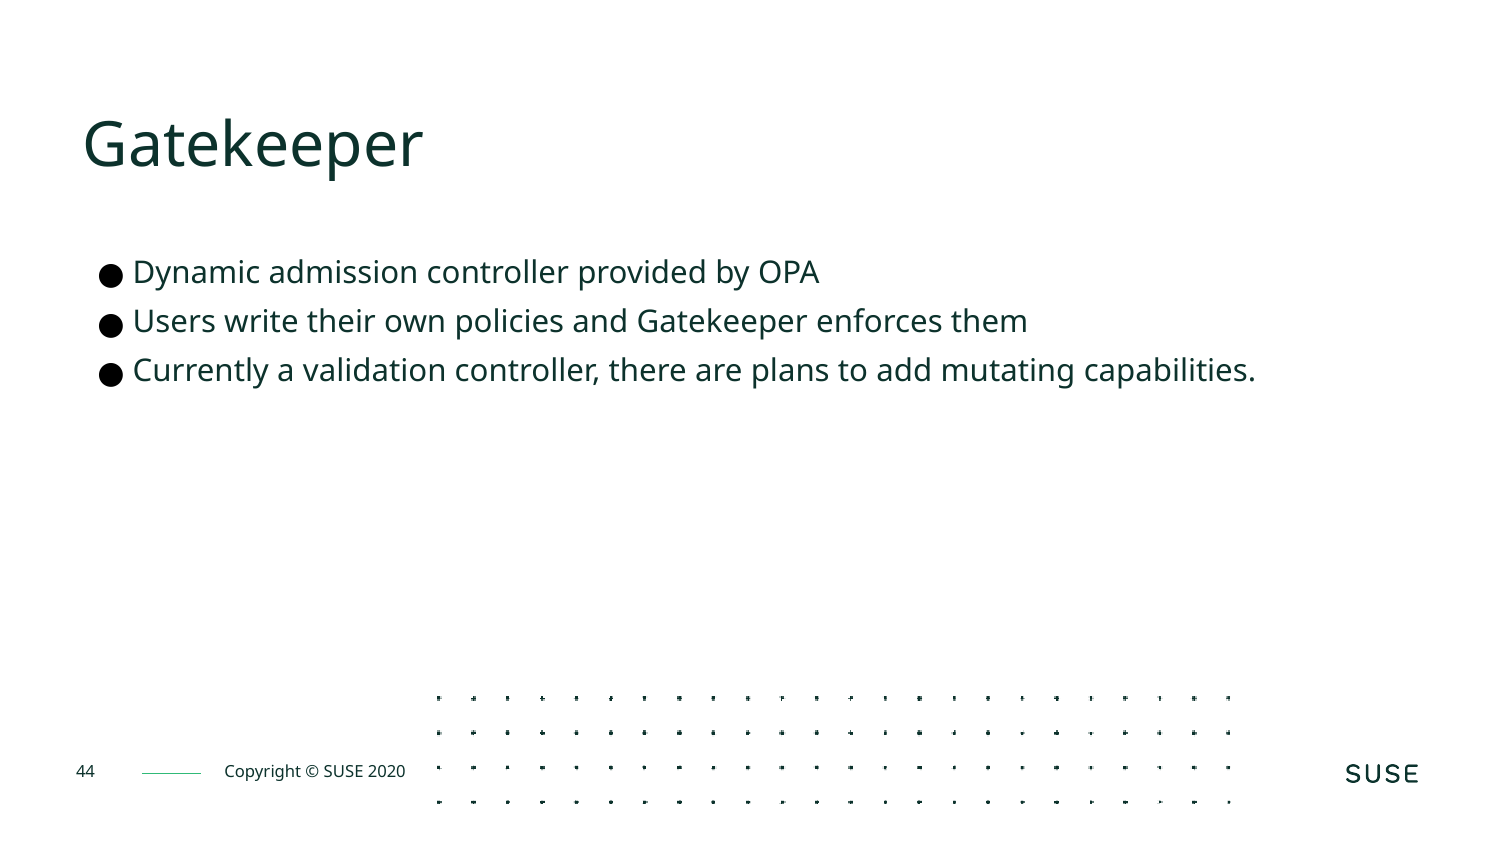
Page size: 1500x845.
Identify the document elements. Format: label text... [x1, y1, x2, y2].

text_box Gatekeeper [82, 103, 1453, 260]
text_box Dynamic admission controller provided by OPA Users write their own policies and Gatekeeper enforces them Currently a validation controller, there are plans to add mutating capabilities. [82, 244, 1299, 695]
picture [1346, 764, 1418, 783]
picture [437, 696, 1255, 815]
